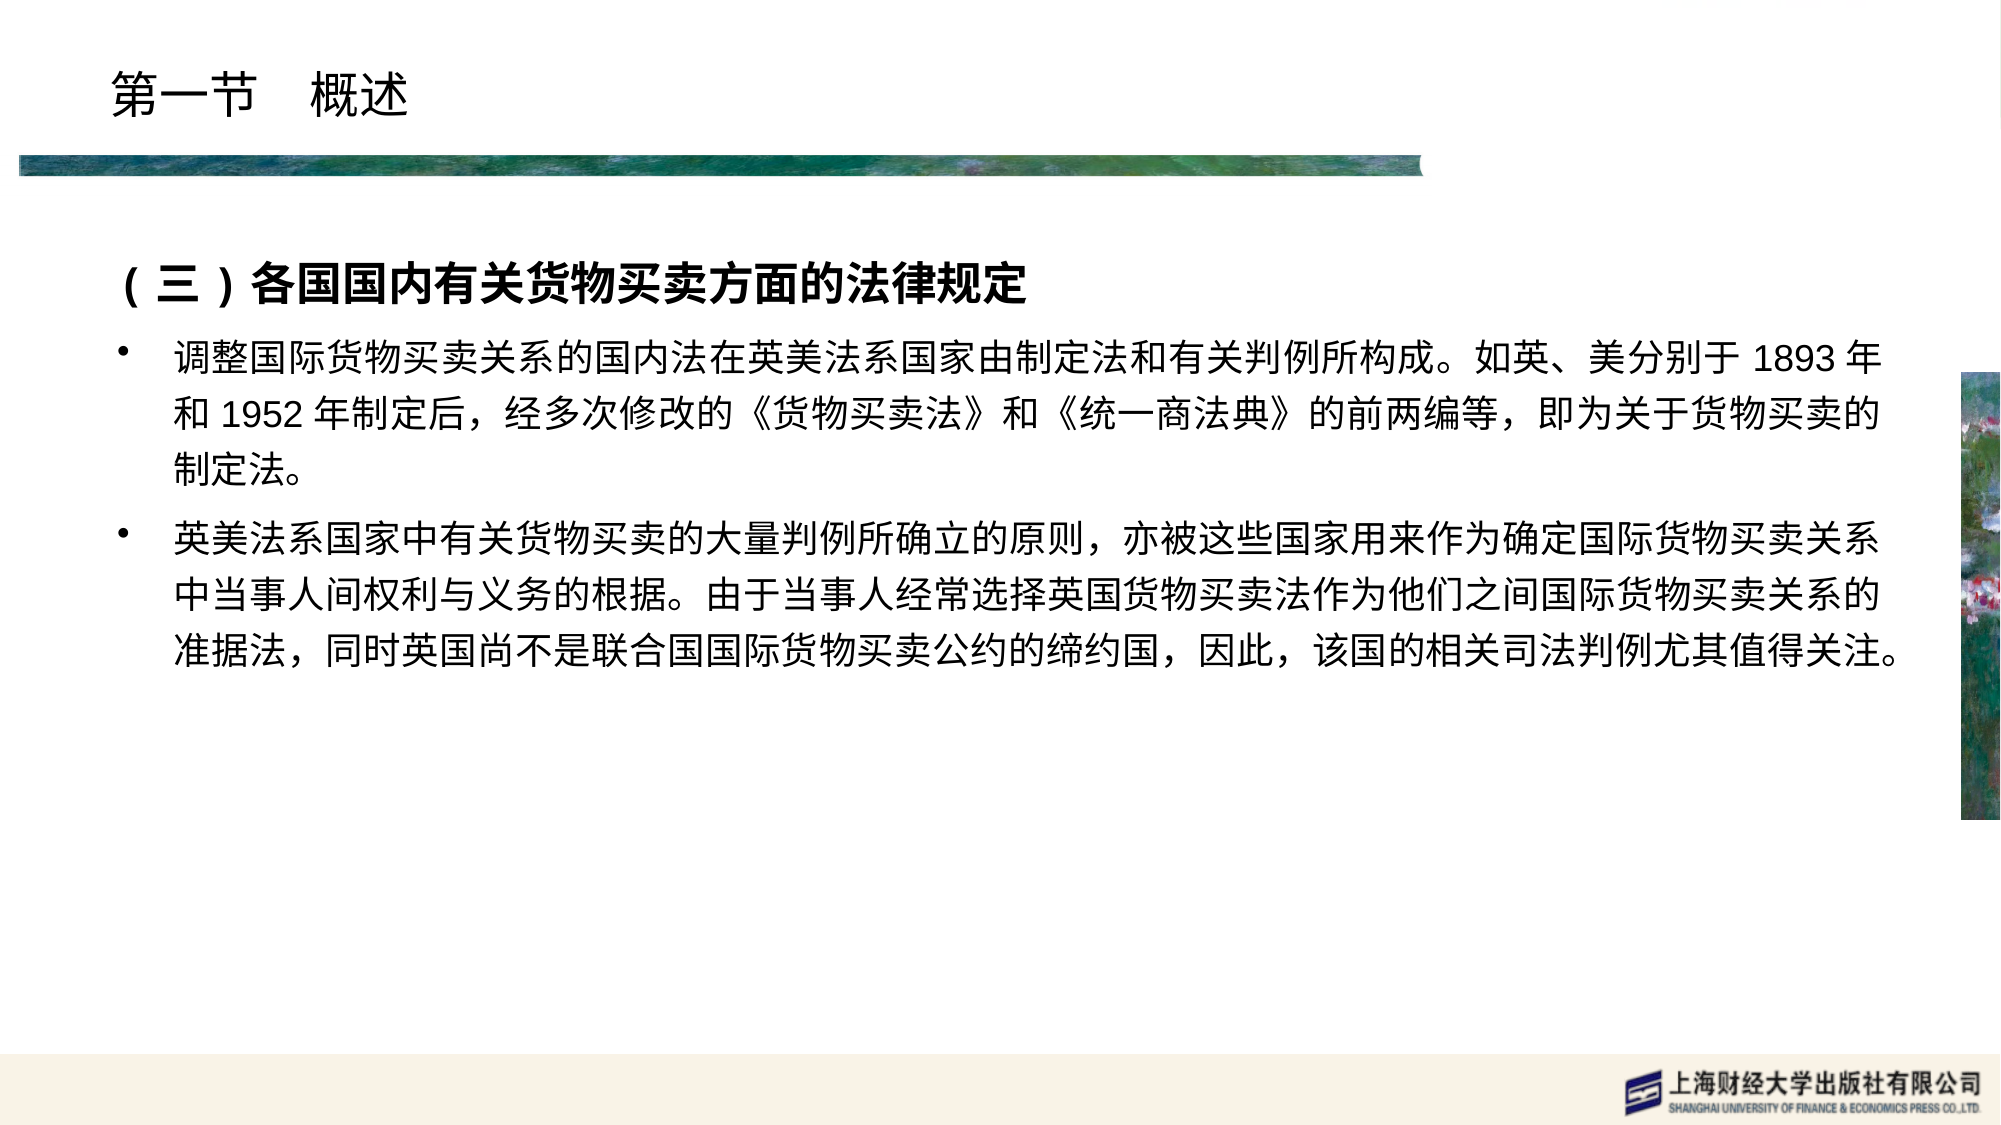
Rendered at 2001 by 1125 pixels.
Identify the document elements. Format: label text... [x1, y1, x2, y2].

title 第一节 概述 [94, 42, 1451, 146]
picture [0, 0, 2001, 1125]
list (三)各国国内有关货物买卖方面的法律规定 调整国际货物买卖关系的国内法在英美法系国家由制定法和有关判例所构成。如英、美分别于1893年和1952年制定后，经多次修改的《货物买卖法》和《统一商法典》的前两编等，即为关于货物买卖的制定法。 英美法系国家中有关货物买卖的大量判例所确立的原则，亦被这些国家用来作为确定国际货物买卖关系中当事人间权利与义务的根据。由于当事人经常选择英国货物买卖法作为他们之间国际货物买卖关系的准据法，同时英国尚不是联合国国际货物买卖公约的缔约国，因此，该国的相关司法判例尤其值得关注。 [102, 233, 1898, 1032]
